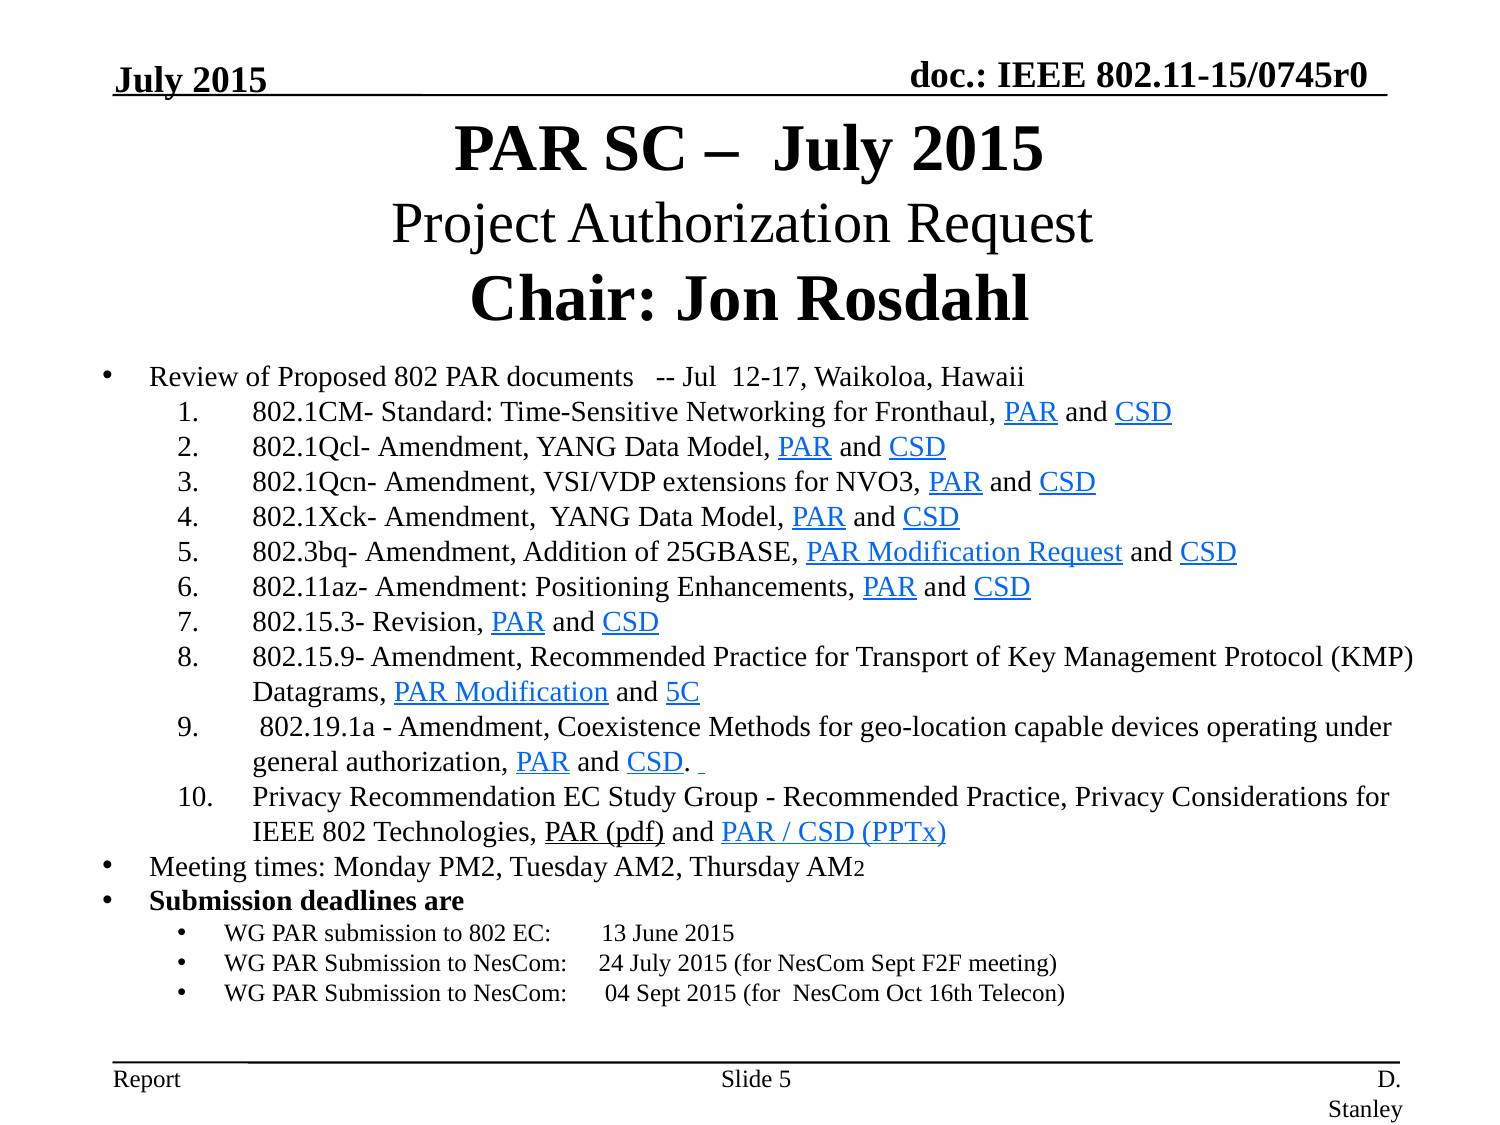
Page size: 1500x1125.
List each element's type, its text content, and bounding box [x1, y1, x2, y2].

title PAR SC – July 2015 Project Authorization Request Chair: Jon Rosdahl [112, 162, 1388, 275]
text_box Review of Proposed 802 PAR documents -- Jul 12-17, Waikoloa, Hawaii 802.1CM- Standard: Time-Sensitive Networking for Fronthaul, PAR and CSD 802.1Qcl- Amendment, YANG Data Model, PAR and CSD 802.1Qcn- Amendment, VSI/VDP extensions for NVO3, PAR and CSD 802.1Xck- Amendment, YANG Data Model, PAR and CSD 802.3bq- Amendment, Addition of 25GBASE, PAR Modification Request and CSD 802.11az- Amendment: Positioning Enhancements, PAR and CSD 802.15.3- Revision, PAR and CSD 802.15.9- Amendment, Recommended Practice for Transport of Key Management Protocol (KMP) Datagrams, PAR Modification and 5C 802.19.1a - Amendment, Coexistence Methods for geo-location capable devices operating under general authorization, PAR and CSD. Privacy Recommendation EC Study Group - Recommended Practice, Privacy Considerations for IEEE 802 Technologies, PAR (pdf) and PAR / CSD (PPTx) Meeting times: Monday PM2, Tuesday AM2, Thursday AM2 Submission deadlines are WG PAR submission to 802 EC: 13 June 2015 WG PAR Submission to NesCom: 24 July 2015 (for NesCom Sept F2F meeting) WG PAR Submission to NesCom: 04 Sept 2015 (for NesCom Oct 16th Telecon) [87, 349, 1450, 1064]
footer D. Stanley, HP-Aruba Networks [1325, 1064, 1402, 1093]
slide_number Slide 5 [712, 1064, 800, 1093]
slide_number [114, 54, 309, 100]
